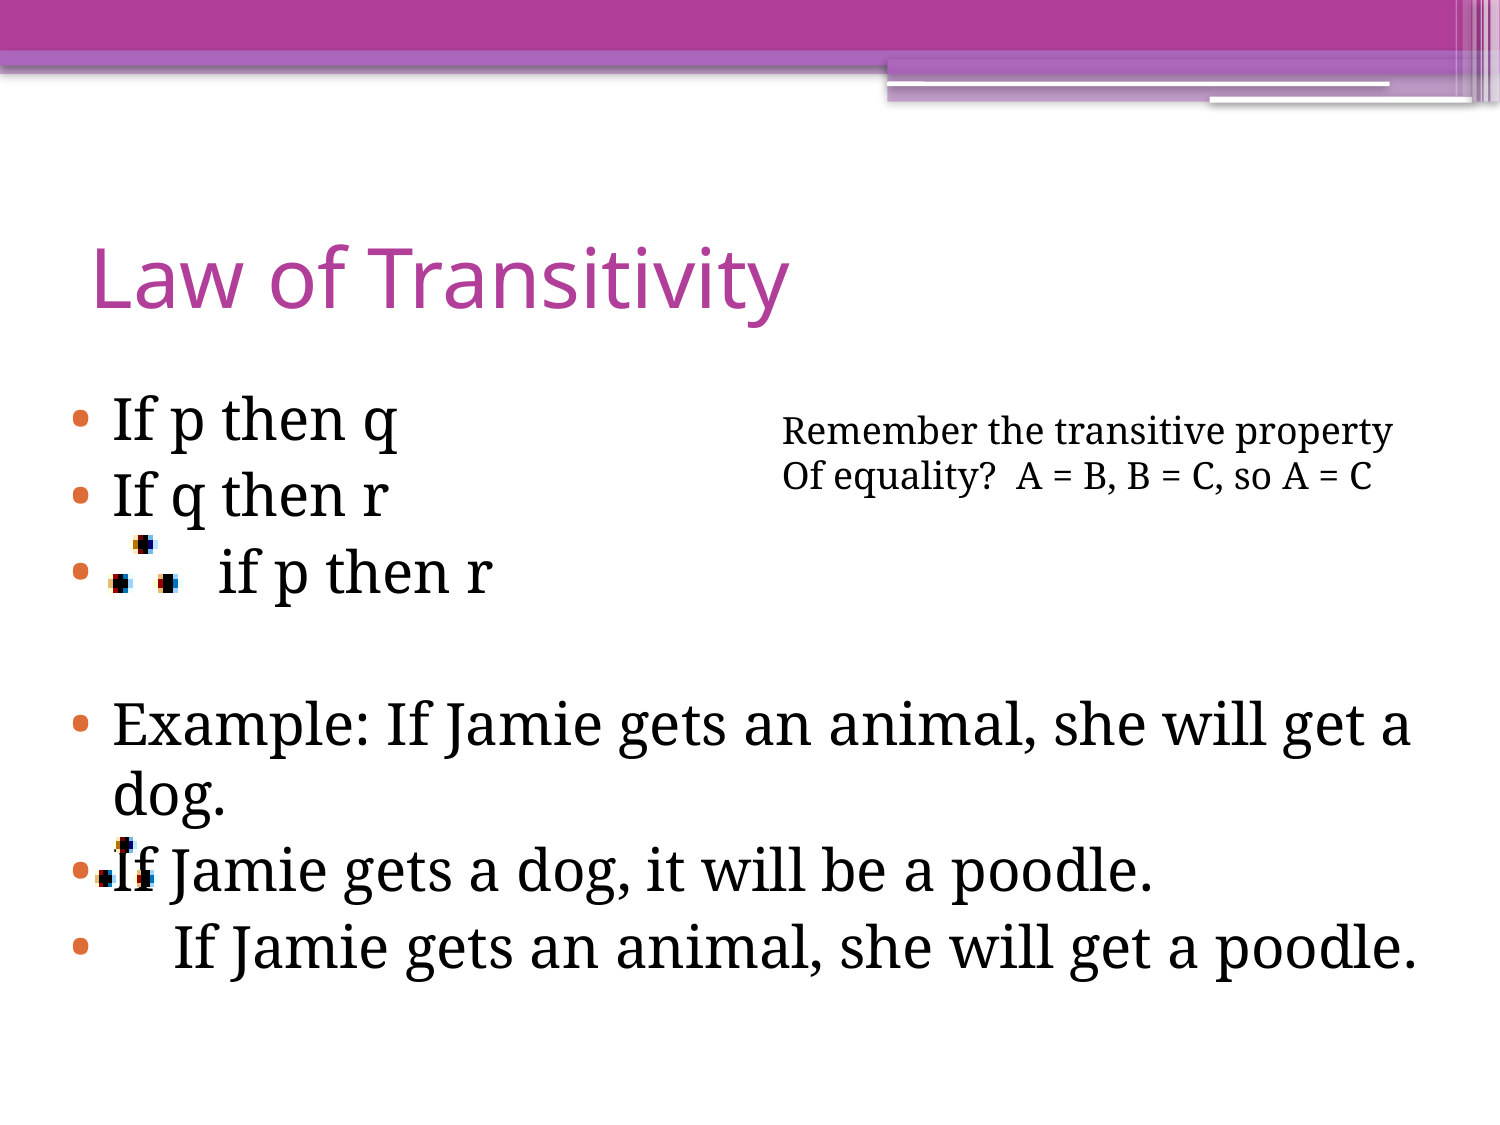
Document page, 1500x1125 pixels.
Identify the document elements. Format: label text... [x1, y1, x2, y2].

picture [87, 774, 163, 955]
list If p then q If q then r if p then r Example: If Jamie gets an animal, she will get a dog. If Jamie gets a dog, it will be a poodle. If Jamie gets an animal, she will get a poodle. [37, 375, 1500, 1085]
picture [99, 462, 188, 672]
title Law of Transitivity [75, 187, 1425, 363]
text_box Remember the transitive property Of equality? A = B, B = C, so A = C [767, 399, 1418, 505]
